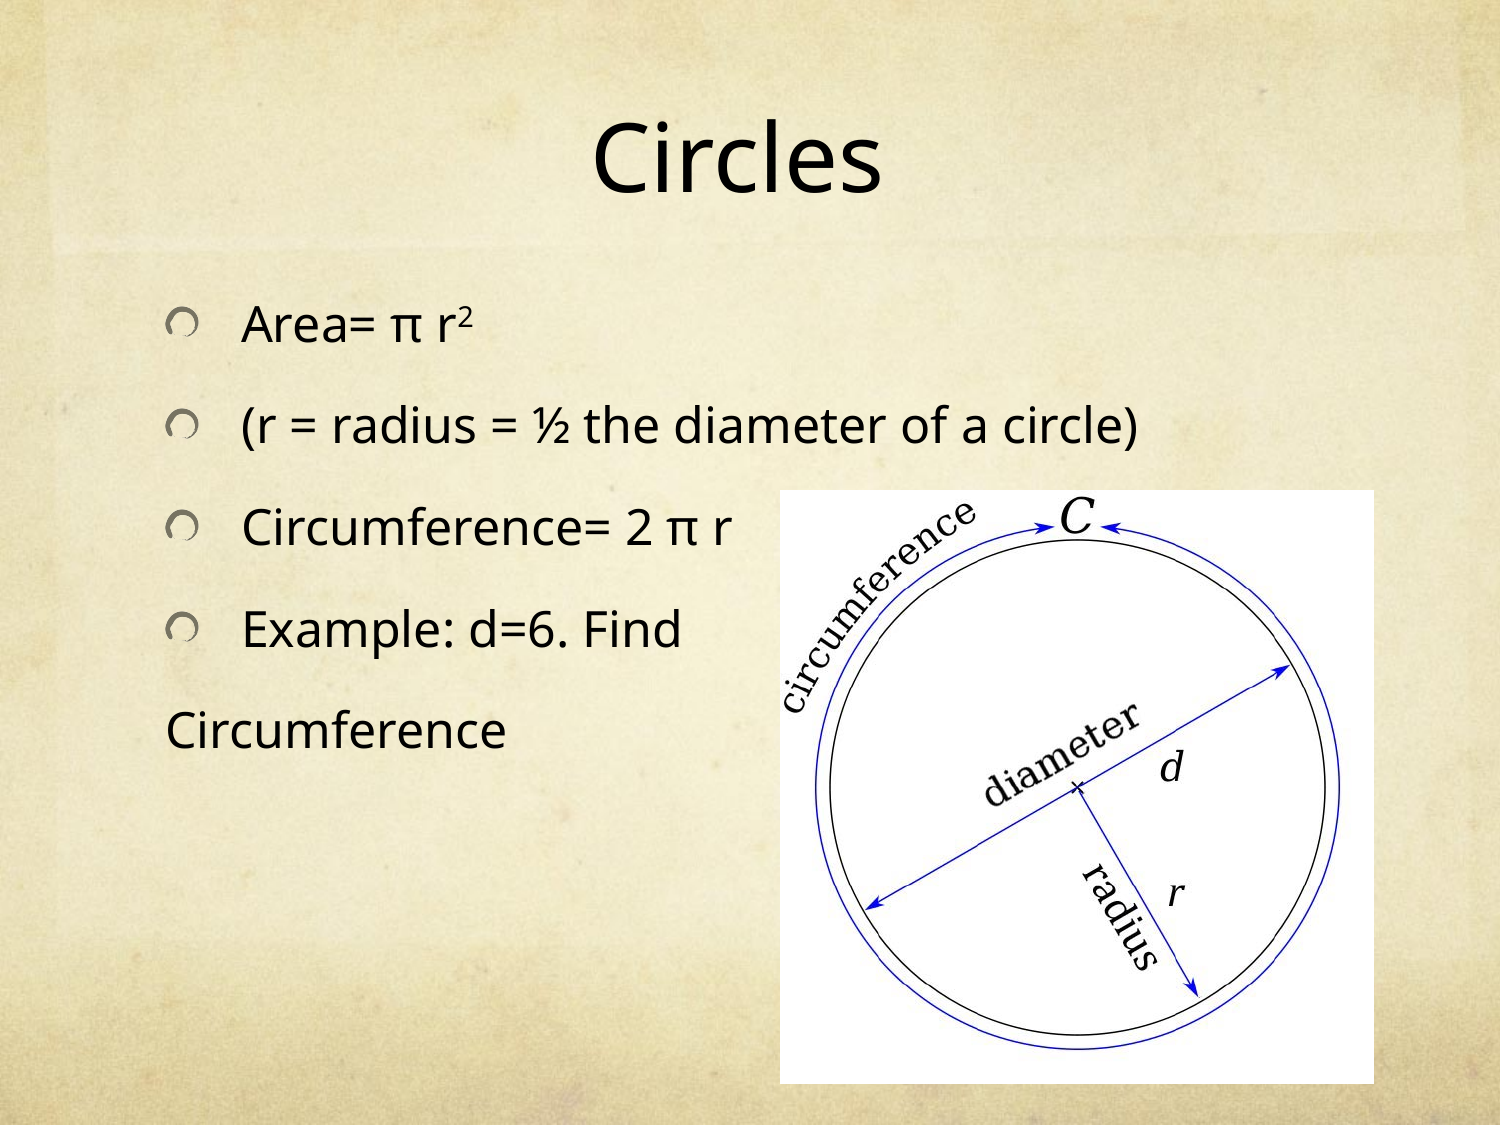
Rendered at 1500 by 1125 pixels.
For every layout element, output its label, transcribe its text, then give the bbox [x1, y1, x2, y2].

picture [0, 0, 1500, 1125]
title Circles [150, 82, 1350, 225]
list Area= π r2 (r = radius = ½ the diameter of a circle) Circumference= 2 π r Example: d=6. Find Circumference [150, 284, 1350, 815]
